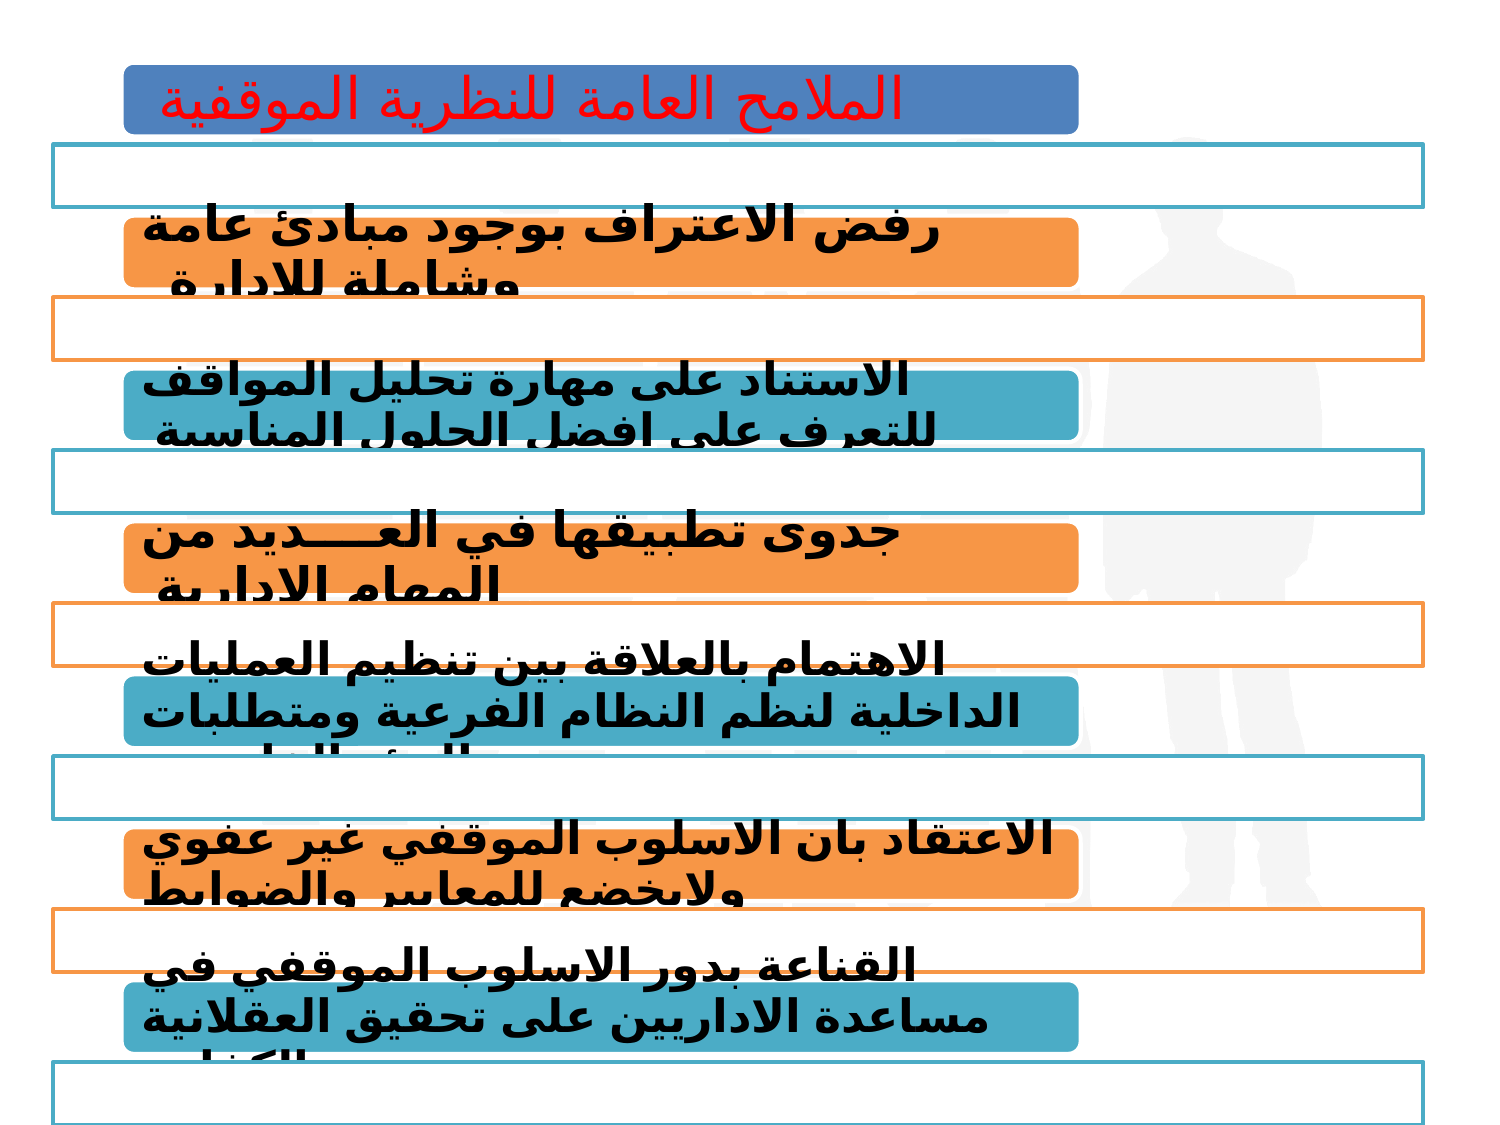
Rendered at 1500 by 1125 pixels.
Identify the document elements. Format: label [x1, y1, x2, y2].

picture [0, 0, 1500, 1125]
text_box [52, 54, 1424, 1125]
